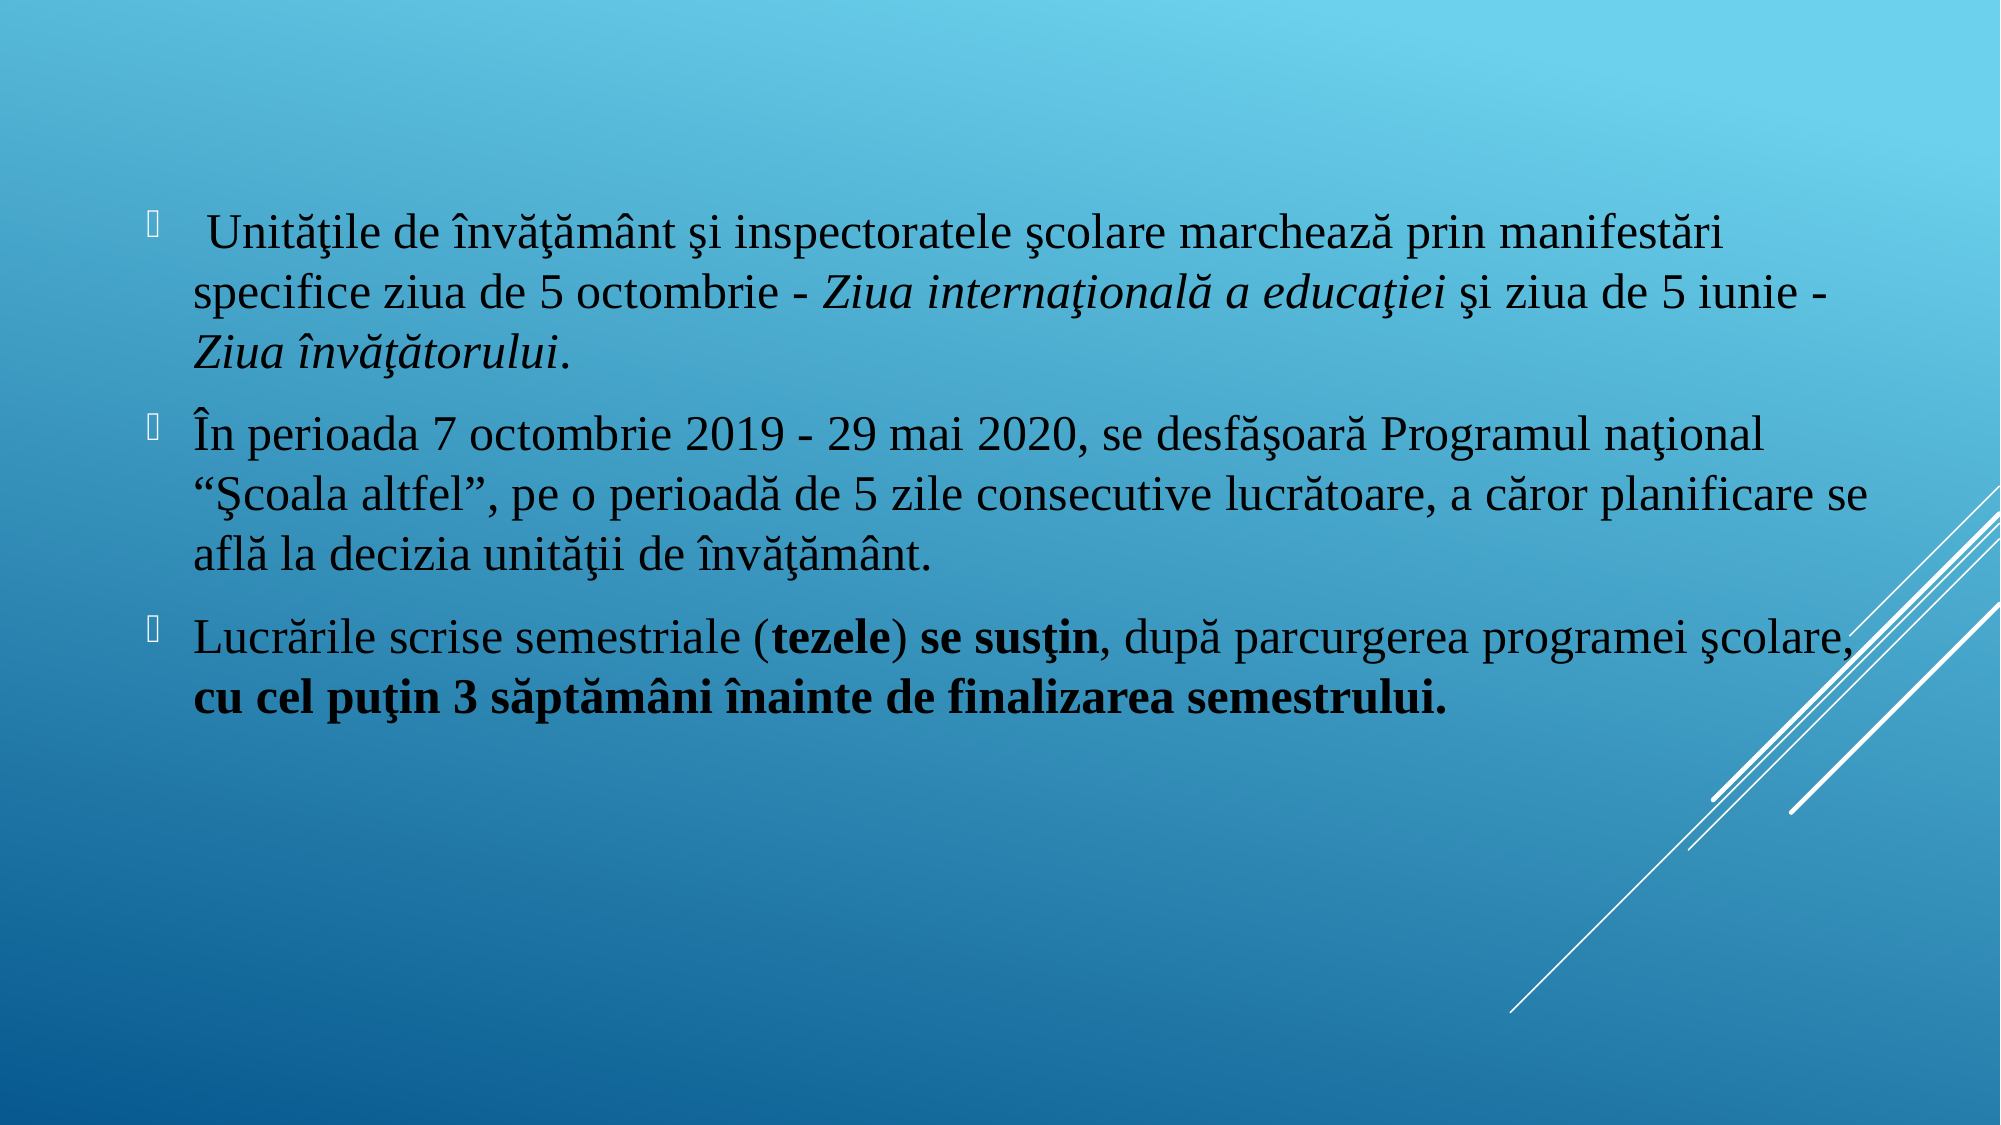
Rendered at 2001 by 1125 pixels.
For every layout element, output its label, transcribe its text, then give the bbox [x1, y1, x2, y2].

list Unităţile de învăţământ şi inspectoratele şcolare marchează prin manifestări specifice ziua de 5 octombrie - Ziua internaţională a educaţiei şi ziua de 5 iunie - Ziua învăţătorului. În perioada 7 octombrie 2019 - 29 mai 2020, se desfăşoară Programul naţional “Şcoala altfel”, pe o perioadă de 5 zile consecutive lucrătoare, a căror planificare se află la decizia unităţii de învăţământ. Lucrările scrise semestriale (tezele) se susţin, după parcurgerea programei şcolare, cu cel puţin 3 săptămâni înainte de finalizarea semestrului. [131, 60, 1900, 1001]
